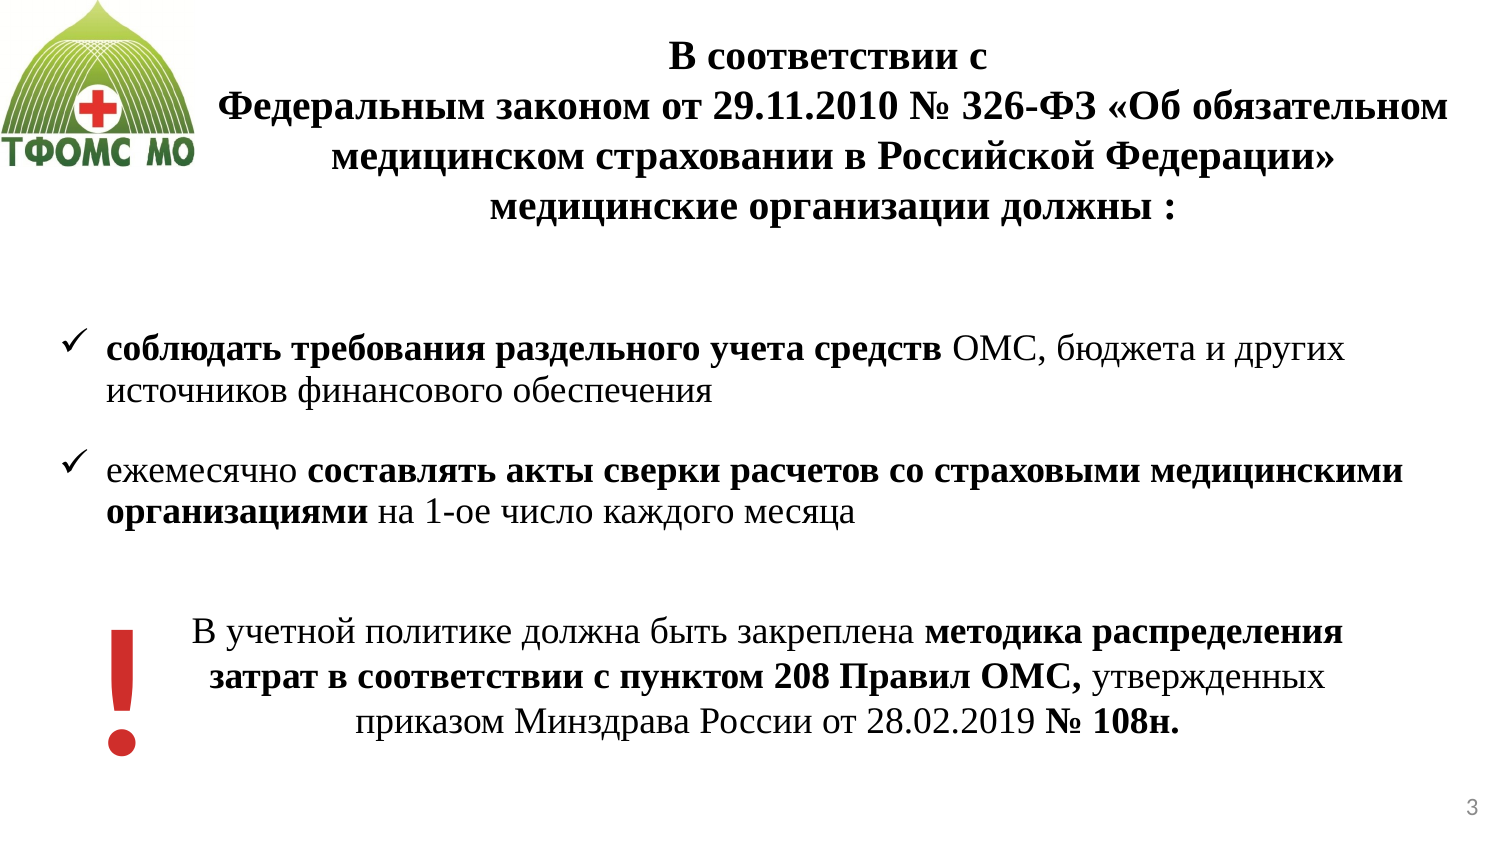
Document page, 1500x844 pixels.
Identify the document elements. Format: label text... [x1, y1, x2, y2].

picture [0, 0, 196, 167]
text_box ! [76, 564, 167, 799]
table_header соблюдать требования раздельного учета средств ОМС, бюджета и других источников финансового обеспечения [56, 327, 1472, 449]
text_box 3 [1450, 783, 1494, 828]
text_box В учетной политике должна быть закреплена методика распределения затрат в соответствии с пунктом 208 Правил ОМС, утвержденных приказом Минздрава России от 28.02.2019 № 108н. [167, 598, 1388, 749]
table_cell ежемесячно составлять акты сверки расчетов со страховыми медицинскими организациями на 1-ое число каждого месяца [56, 449, 1472, 584]
slide_number [1151, 798, 1500, 844]
text_box В соответствии с Федеральным законом от 29.11.2010 № 326-ФЗ «Об обязательном медицинском страховании в Российской Федерации» медицинские организации должны : [194, 20, 1473, 235]
